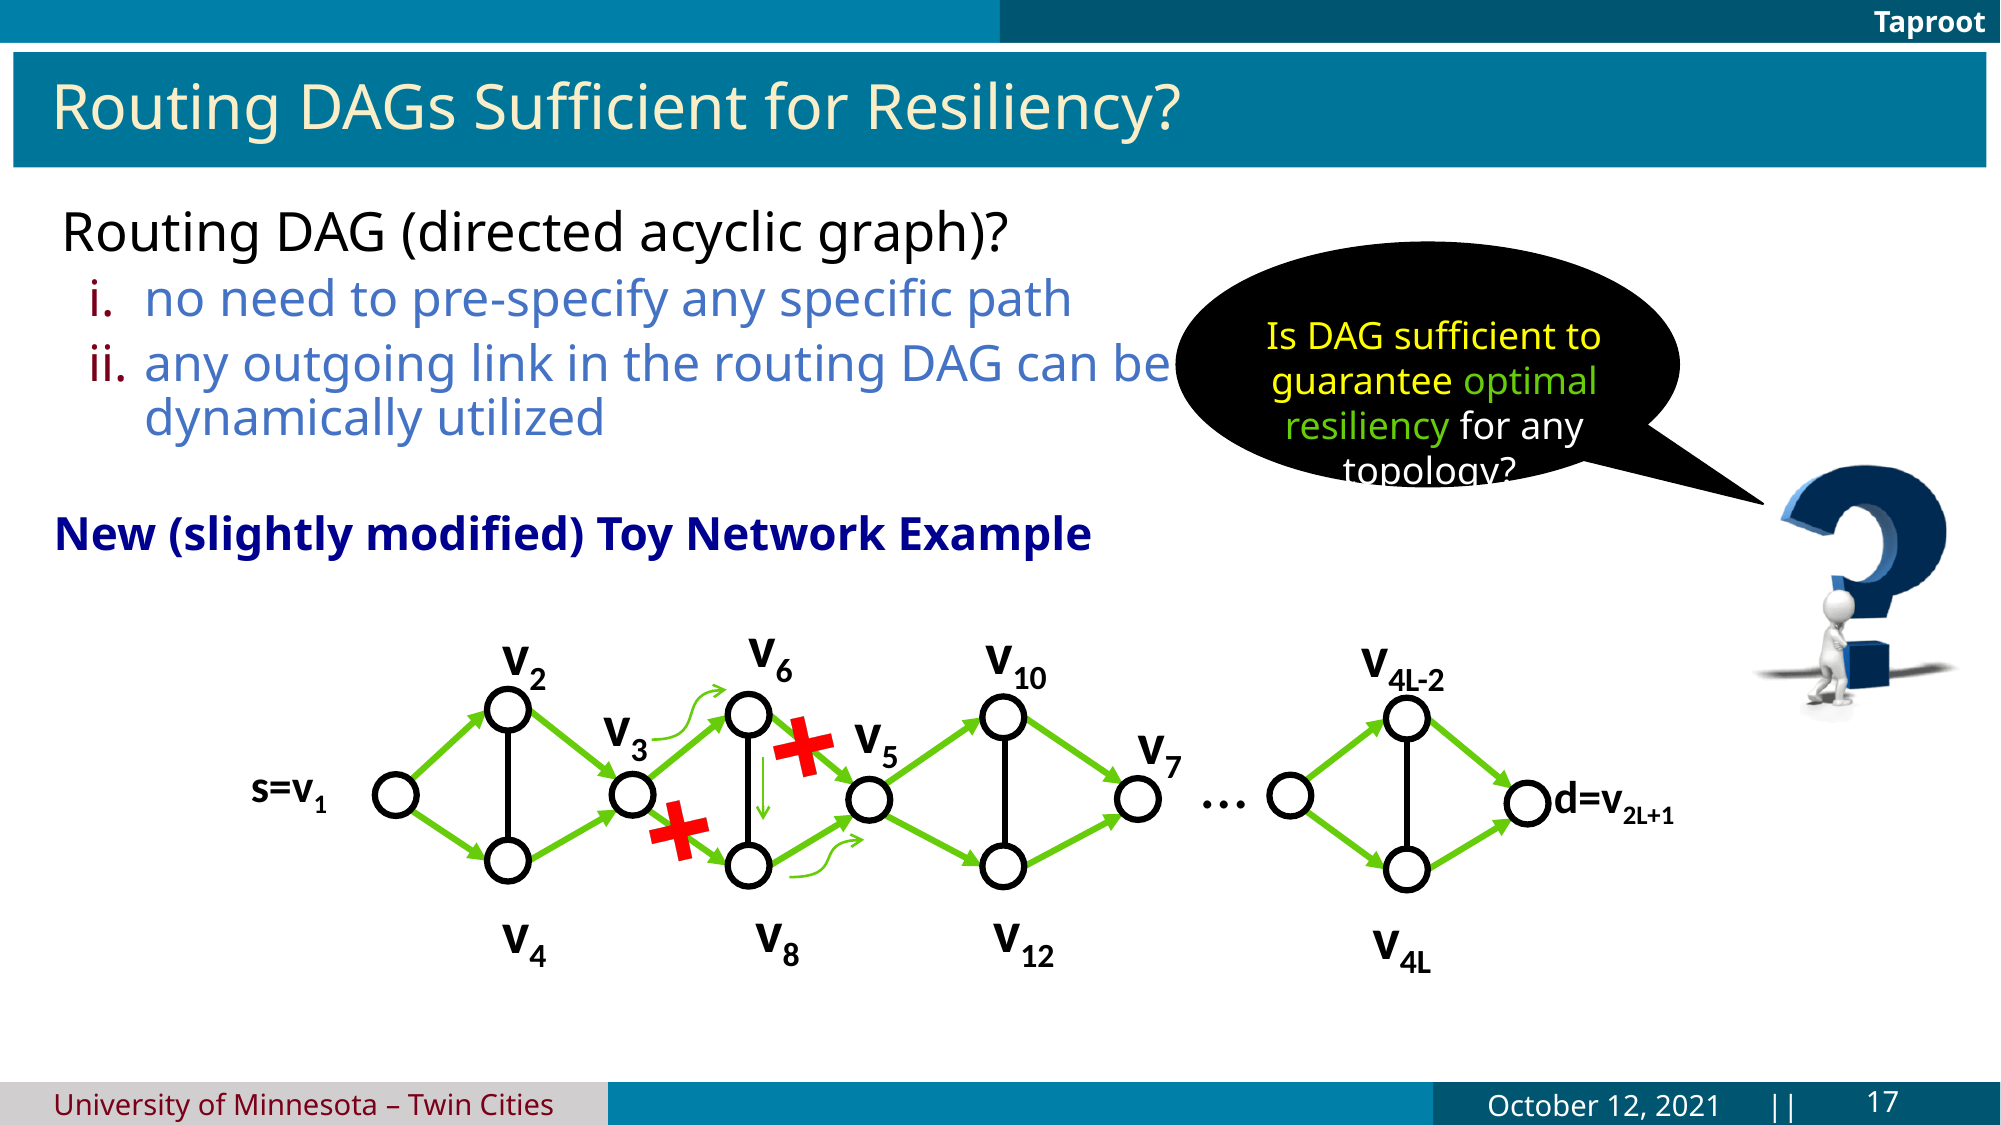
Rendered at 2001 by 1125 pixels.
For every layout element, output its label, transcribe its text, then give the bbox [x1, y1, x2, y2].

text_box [236, 602, 1727, 980]
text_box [789, 839, 865, 878]
text_box Routing DAG (directed acyclic graph)? no need to pre-specify any specific path any outgoing link in the routing DAG can be dynamically utilized [46, 197, 1257, 507]
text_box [651, 689, 727, 740]
title Routing DAGs Sufficient for Resiliency? [13, 52, 1987, 168]
picture [650, 802, 708, 859]
picture [1752, 457, 1968, 727]
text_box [1176, 242, 1680, 487]
text_box New (slightly modified) Toy Network Example [39, 497, 1108, 568]
picture [775, 718, 833, 776]
